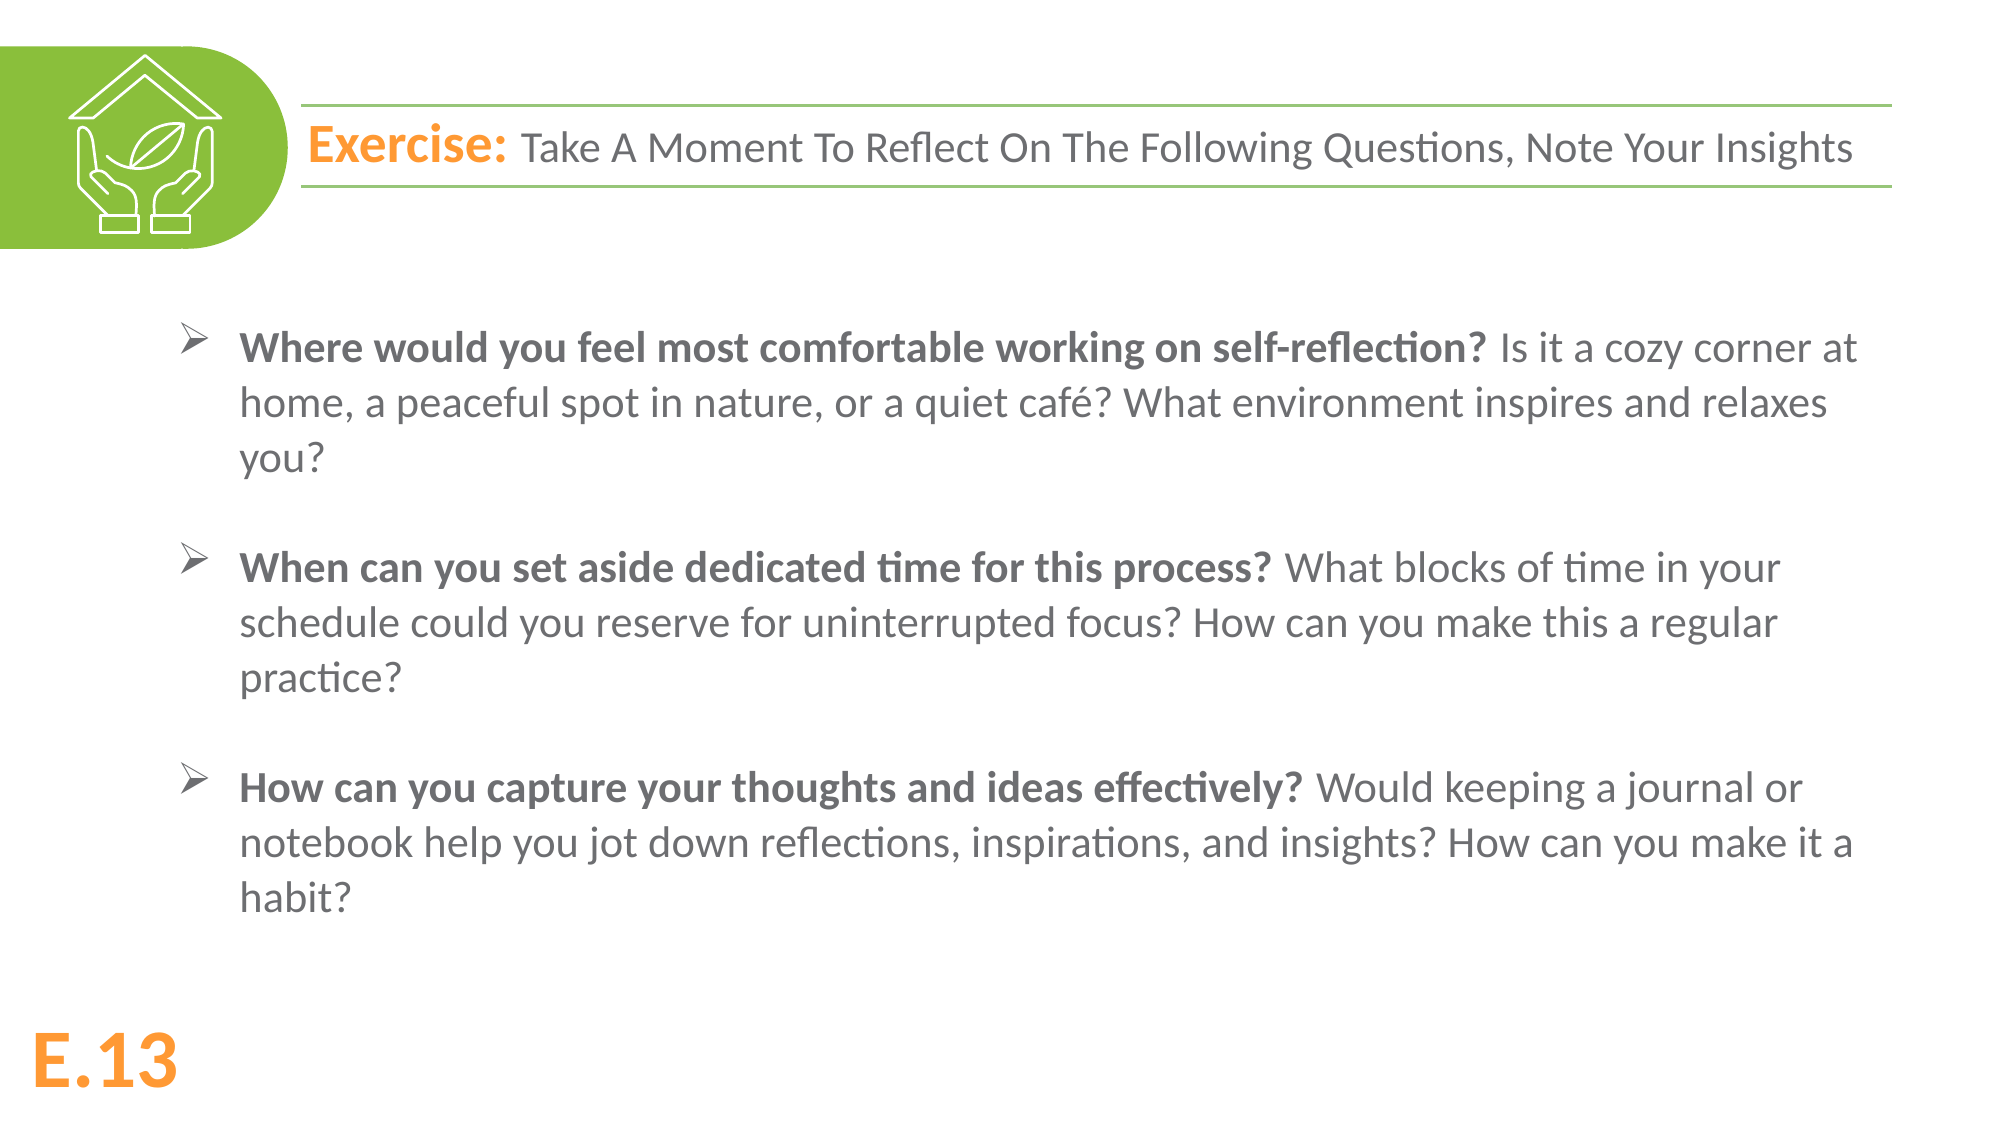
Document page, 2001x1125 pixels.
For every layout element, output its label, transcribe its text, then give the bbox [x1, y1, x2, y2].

text_box [0, 46, 288, 249]
list Where would you feel most comfortable working on self-reflection? Is it a cozy corner at home, a peaceful spot in nature, or a quiet café? What environment inspires and relaxes you? When can you set aside dedicated time for this process? What blocks of time in your schedule could you reserve for uninterrupted focus? How can you make this a regular practice? How can you capture your thoughts and ideas effectively? Would keeping a journal or notebook help you jot down reflections, inspirations, and insights? How can you make it a habit? [106, 296, 1904, 964]
text_box E.13 [11, 1019, 300, 1125]
list Exercise: Take A Moment To Reflect On The Following Questions, Note Your Insights [287, 77, 1893, 249]
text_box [68, 54, 222, 233]
